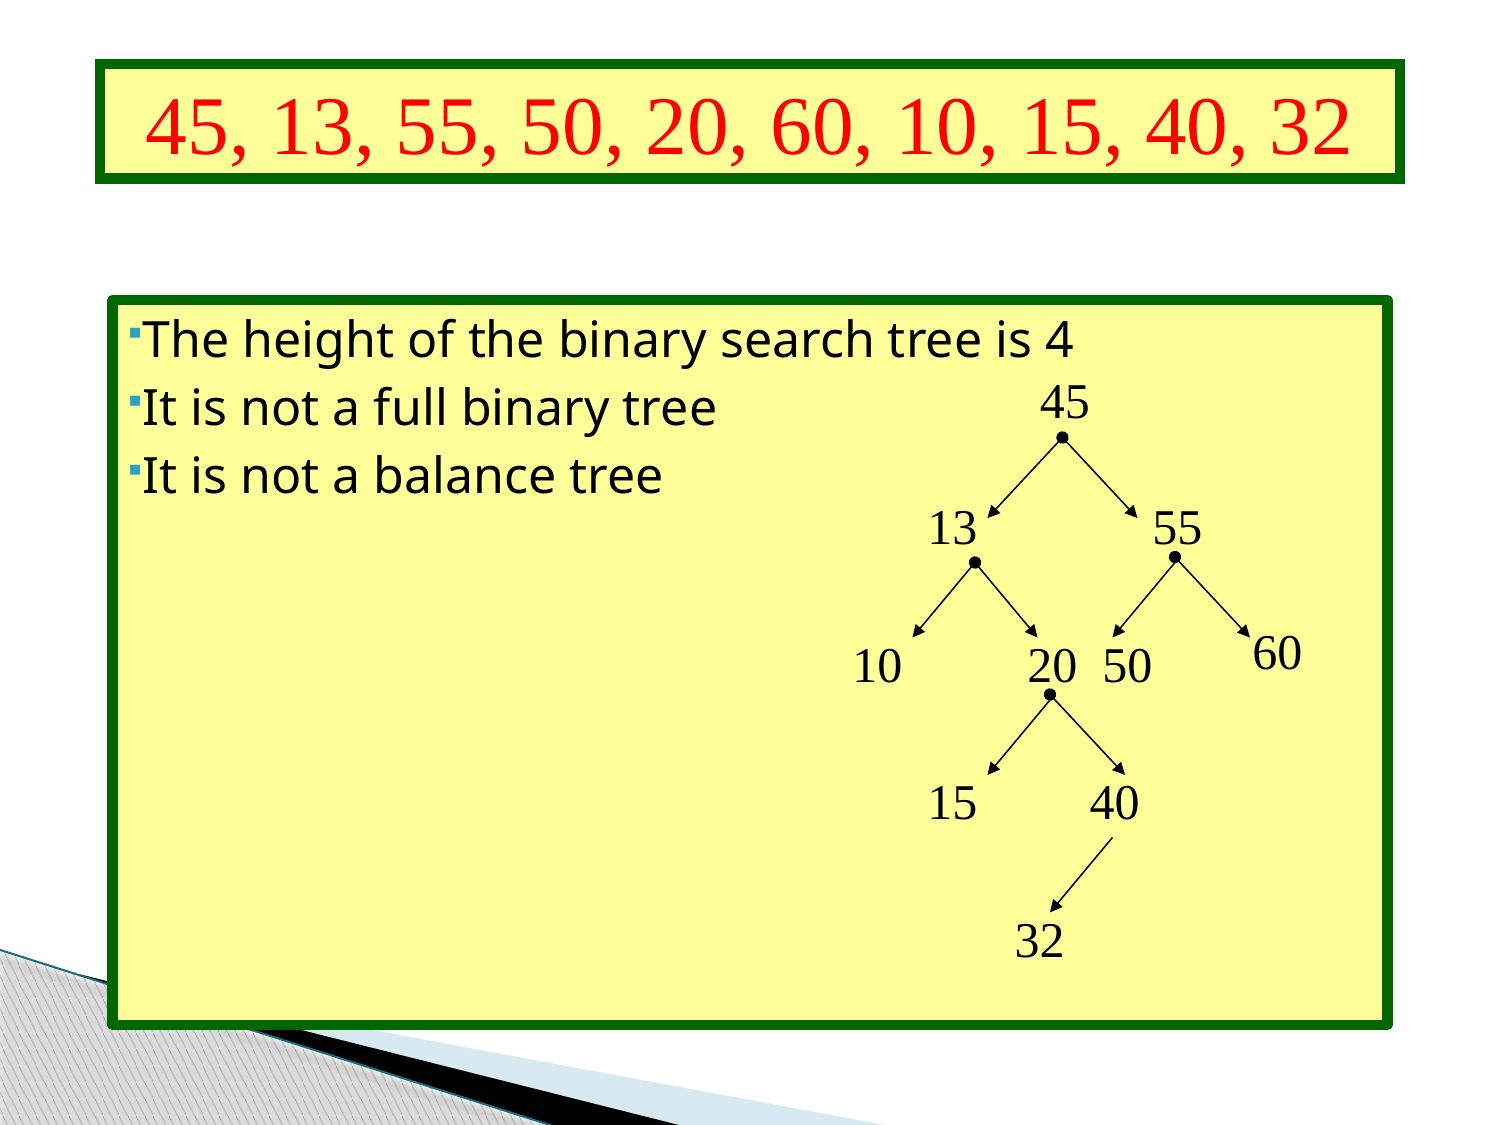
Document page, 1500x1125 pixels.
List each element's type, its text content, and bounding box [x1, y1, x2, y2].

text_box 10 [837, 624, 938, 700]
text_box [968, 556, 981, 570]
text_box 45 [1024, 361, 1175, 437]
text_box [987, 437, 1138, 776]
text_box 32 [999, 899, 1088, 975]
text_box 60 [1237, 612, 1375, 688]
list The height of the binary search tree is 4 It is not a full binary tree It is not a balance tree [112, 299, 1388, 1025]
text_box [912, 567, 971, 638]
text_box 13 [912, 487, 981, 563]
text_box 45, 13, 55, 50, 20, 60, 10, 15, 40, 32 [99, 63, 1400, 179]
text_box 40 [1074, 762, 1213, 838]
text_box [1168, 550, 1250, 638]
text_box [1050, 837, 1113, 913]
text_box 55 [1143, 487, 1275, 563]
text_box 50 [1143, 624, 1225, 700]
text_box 15 [912, 762, 1025, 838]
